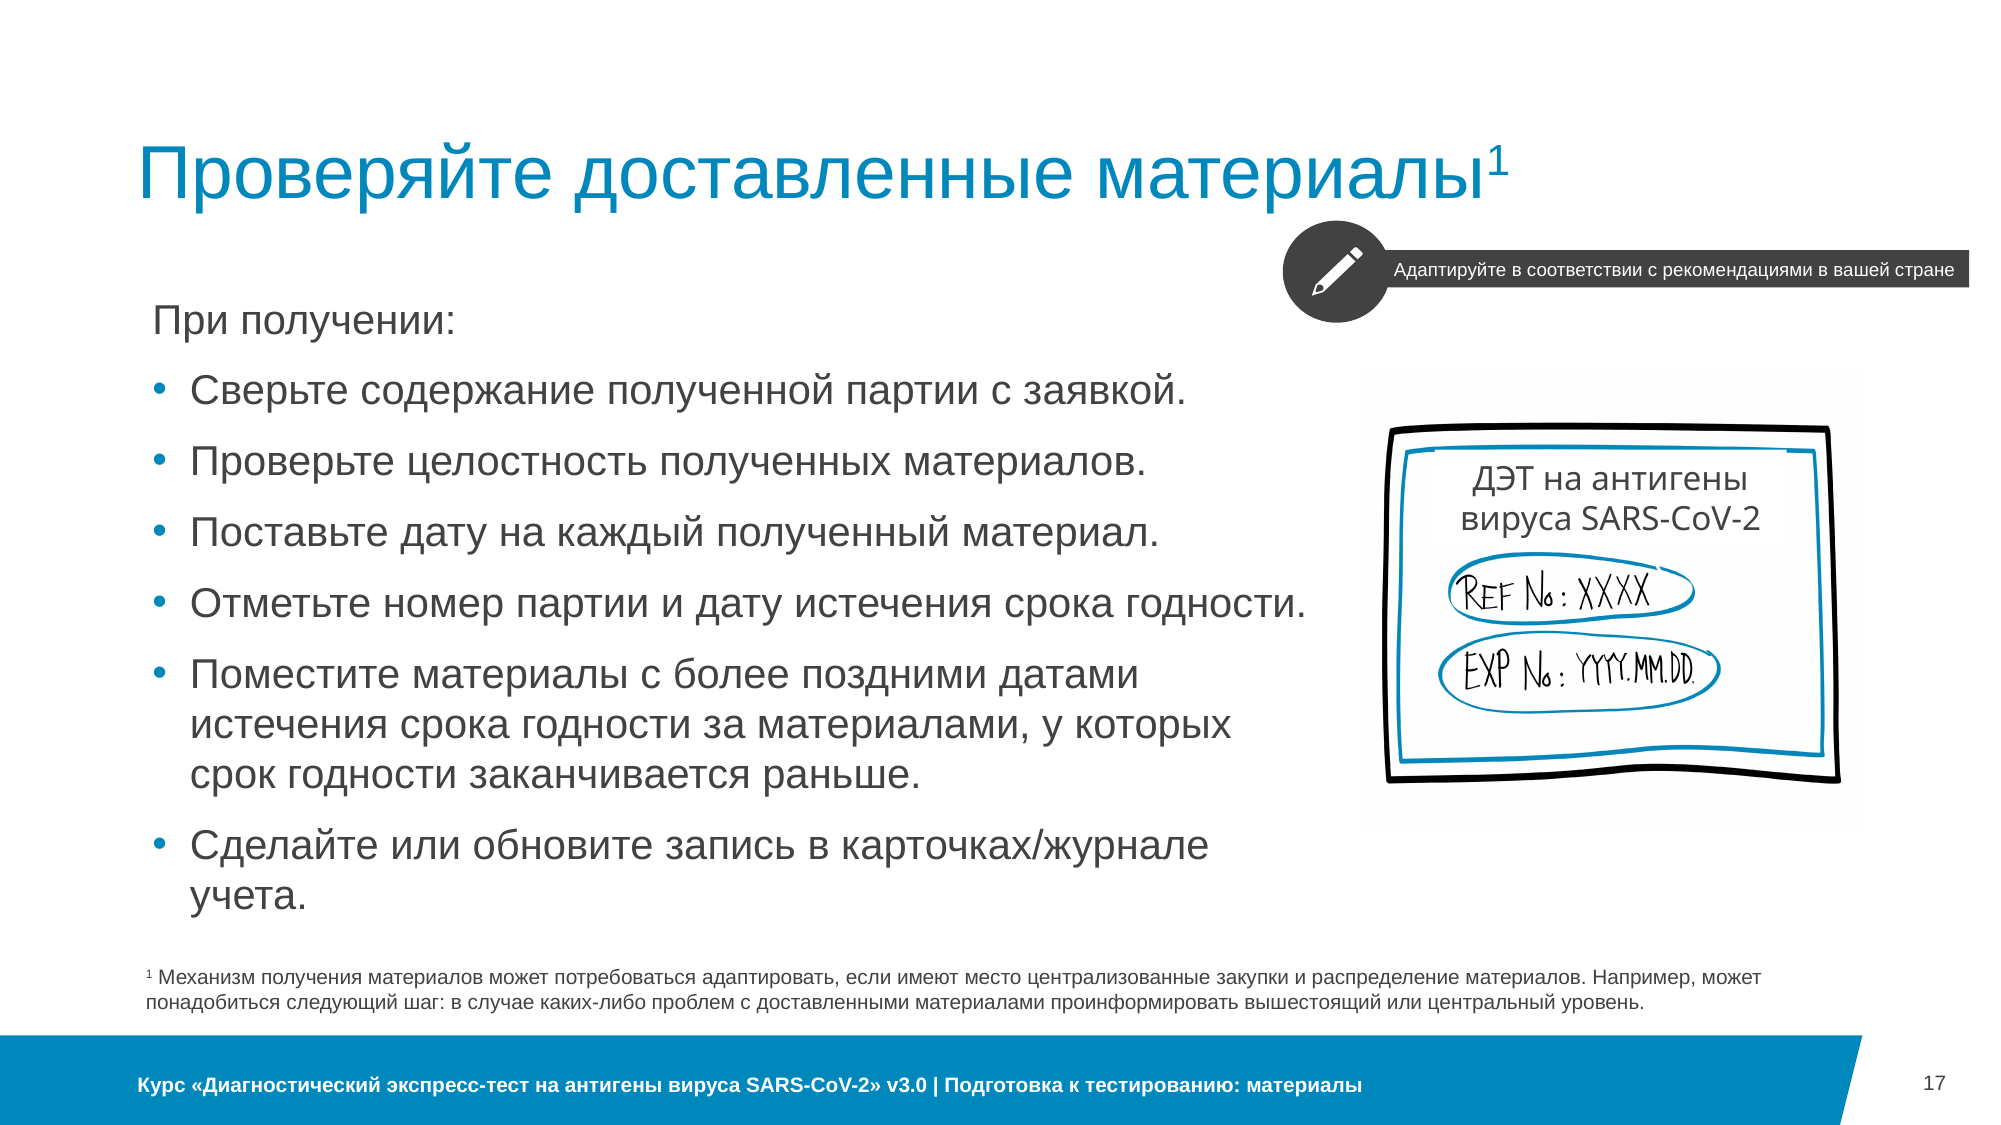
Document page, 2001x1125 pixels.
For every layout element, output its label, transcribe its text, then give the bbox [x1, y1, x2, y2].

list При получении: Сверьте содержание полученной партии с заявкой. Проверьте целостность полученных материалов. Поставьте дату на каждый полученный материал. Отметьте номер партии и дату истечения срока годности. Поместите материалы с более поздними датами истечения срока годности за материалами, у которых срок годности заканчивается раньше. Сделайте или обновите запись в карточках/журнале учета. [137, 284, 1345, 955]
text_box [1284, 222, 1970, 321]
slide_number 17 [1862, 1035, 1947, 1125]
text_box 1 Механизм получения материалов может потребоваться адаптировать, если имеют место централизованные закупки и распределение материалов. Например, может понадобиться следующий шаг: в случае каких-либо проблем с доставленными материалами проинформировать вышестоящий или центральный уровень. [137, 955, 1843, 1022]
footer Курс «Диагностический экспресс-тест на антигены вируса SARS-CoV-2» v3.0 | Подготовка к тестированию: материалы [137, 1042, 1675, 1125]
title Проверяйте доставленные материалы1 [137, 59, 1863, 215]
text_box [1358, 366, 1863, 832]
